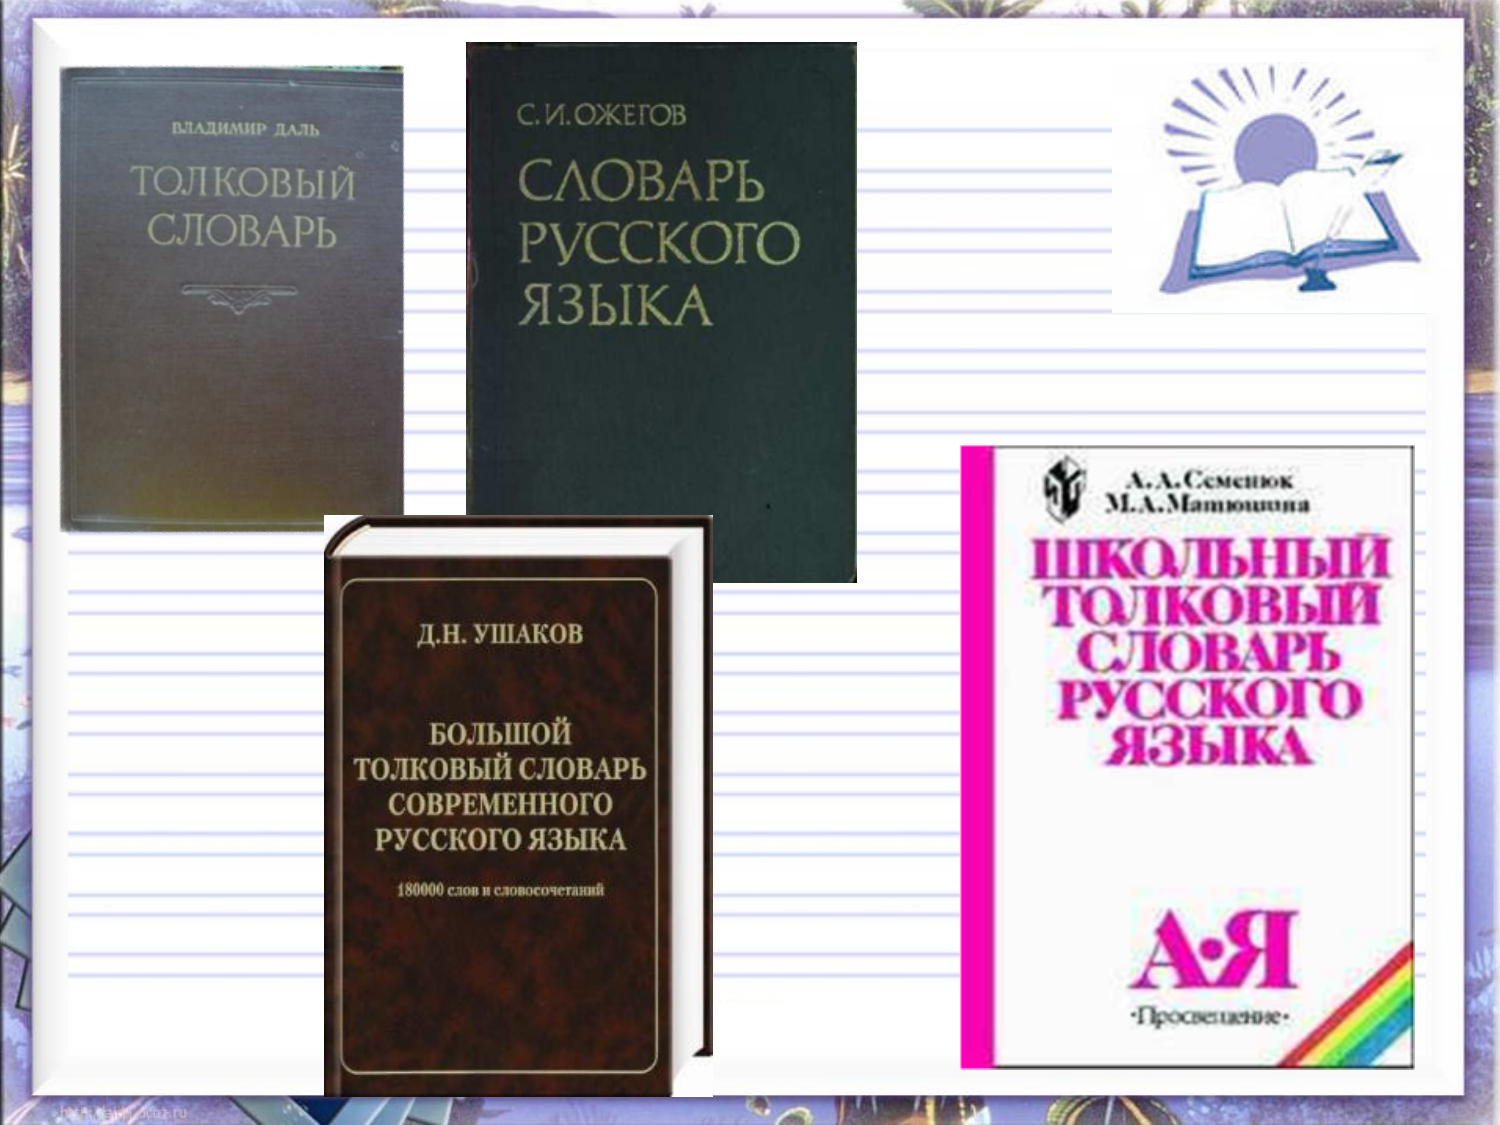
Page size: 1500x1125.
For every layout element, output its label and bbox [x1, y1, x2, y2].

list [324, 514, 713, 1097]
list [16, 36, 445, 561]
picture [0, 0, 1500, 1125]
